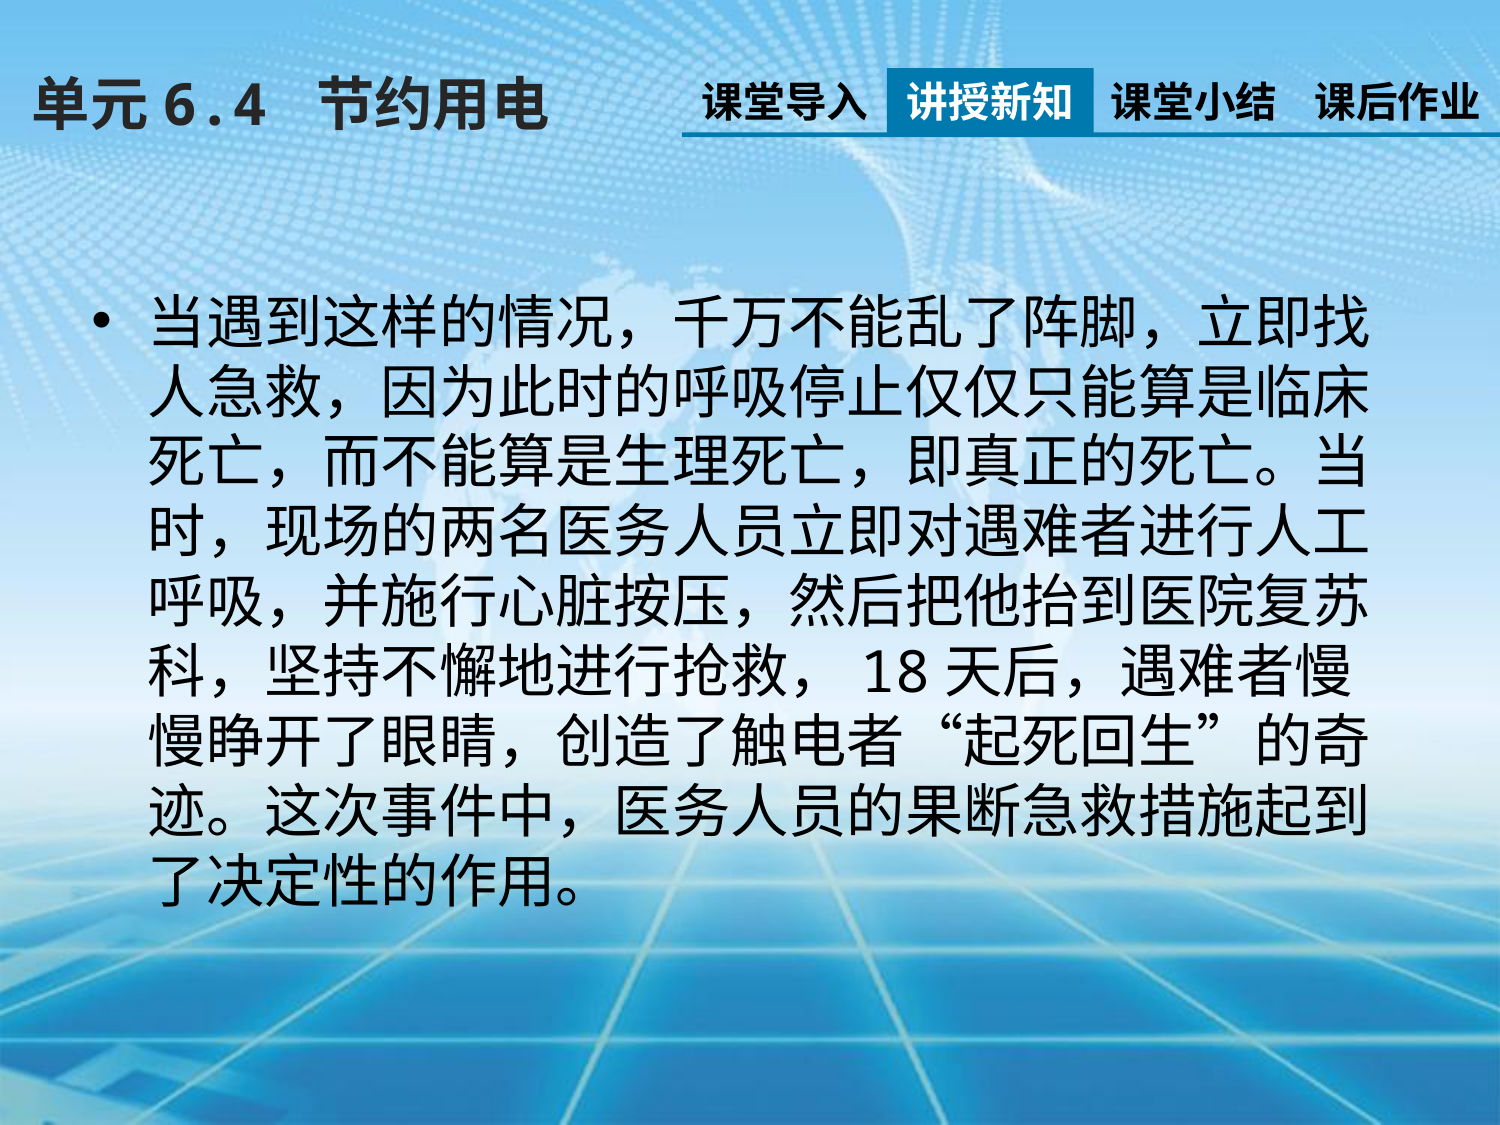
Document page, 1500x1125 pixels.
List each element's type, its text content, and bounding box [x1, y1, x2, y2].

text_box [16, 59, 1500, 146]
text_box 当遇到这样的情况，千万不能乱了阵脚，立即找人急救，因为此时的呼吸停止仅仅只能算是临床死亡，而不能算是生理死亡，即真正的死亡。当时，现场的两名医务人员立即对遇难者进行人工呼吸，并施行心脏按压，然后把他抬到医院复苏科，坚持不懈地进行抢救，18天后，遇难者慢慢睁开了眼睛，创造了触电者“起死回生”的奇迹。这次事件中，医务人员的果断急救措施起到了决定性的作用。 [76, 277, 1424, 1115]
picture [0, 0, 1500, 1125]
